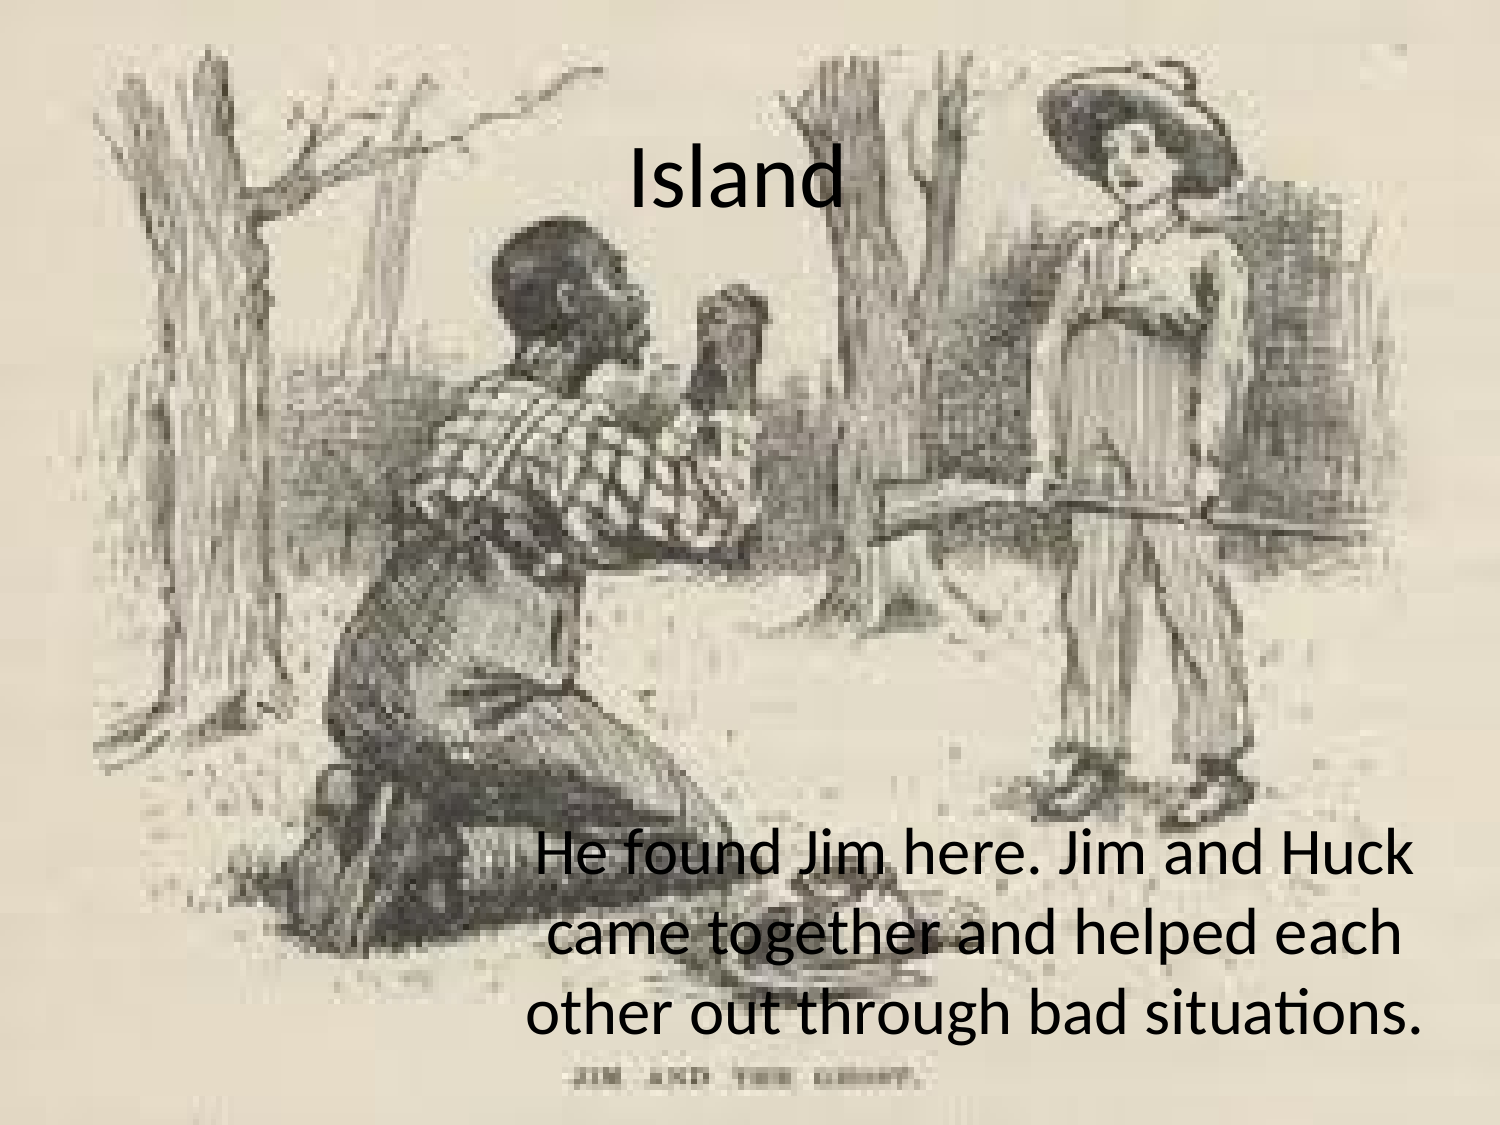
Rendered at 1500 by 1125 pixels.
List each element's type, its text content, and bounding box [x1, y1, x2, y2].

picture [0, 0, 1500, 1125]
title Island [99, 50, 1375, 292]
subtitle He found Jim here. Jim and Huck came together and helped each other out through bad situations. [450, 800, 1500, 1088]
